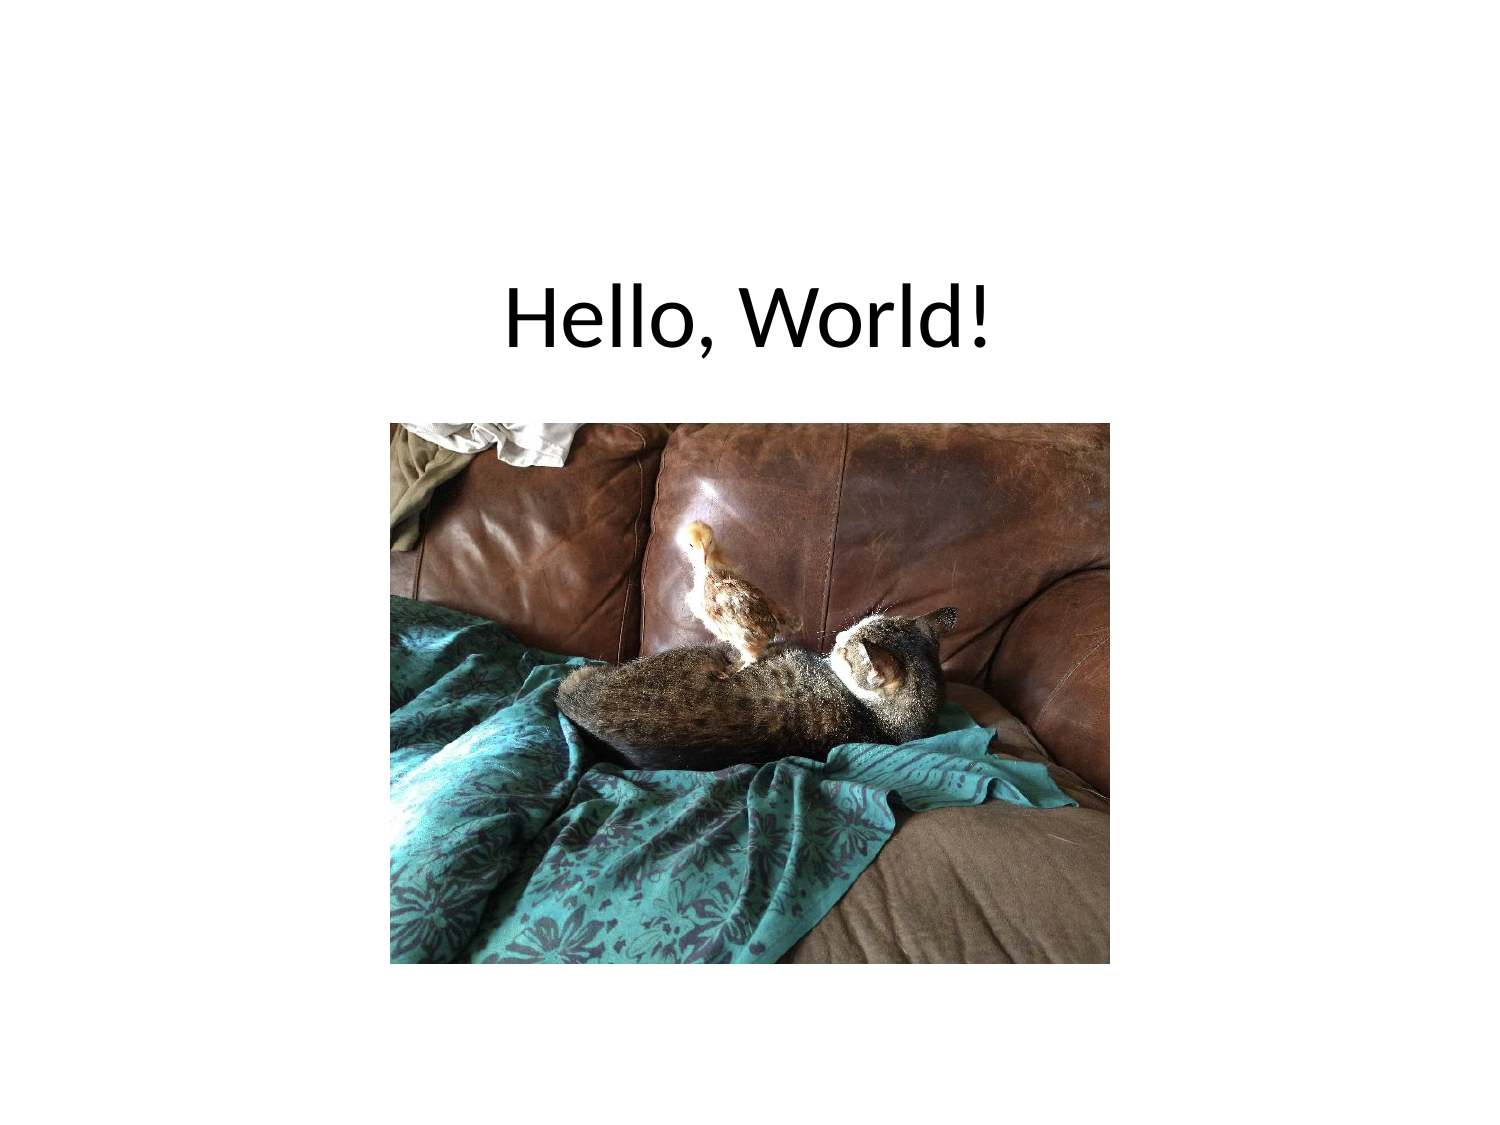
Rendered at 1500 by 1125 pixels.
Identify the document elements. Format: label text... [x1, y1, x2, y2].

picture [389, 423, 1111, 964]
title Hello, World! [112, 190, 1388, 432]
